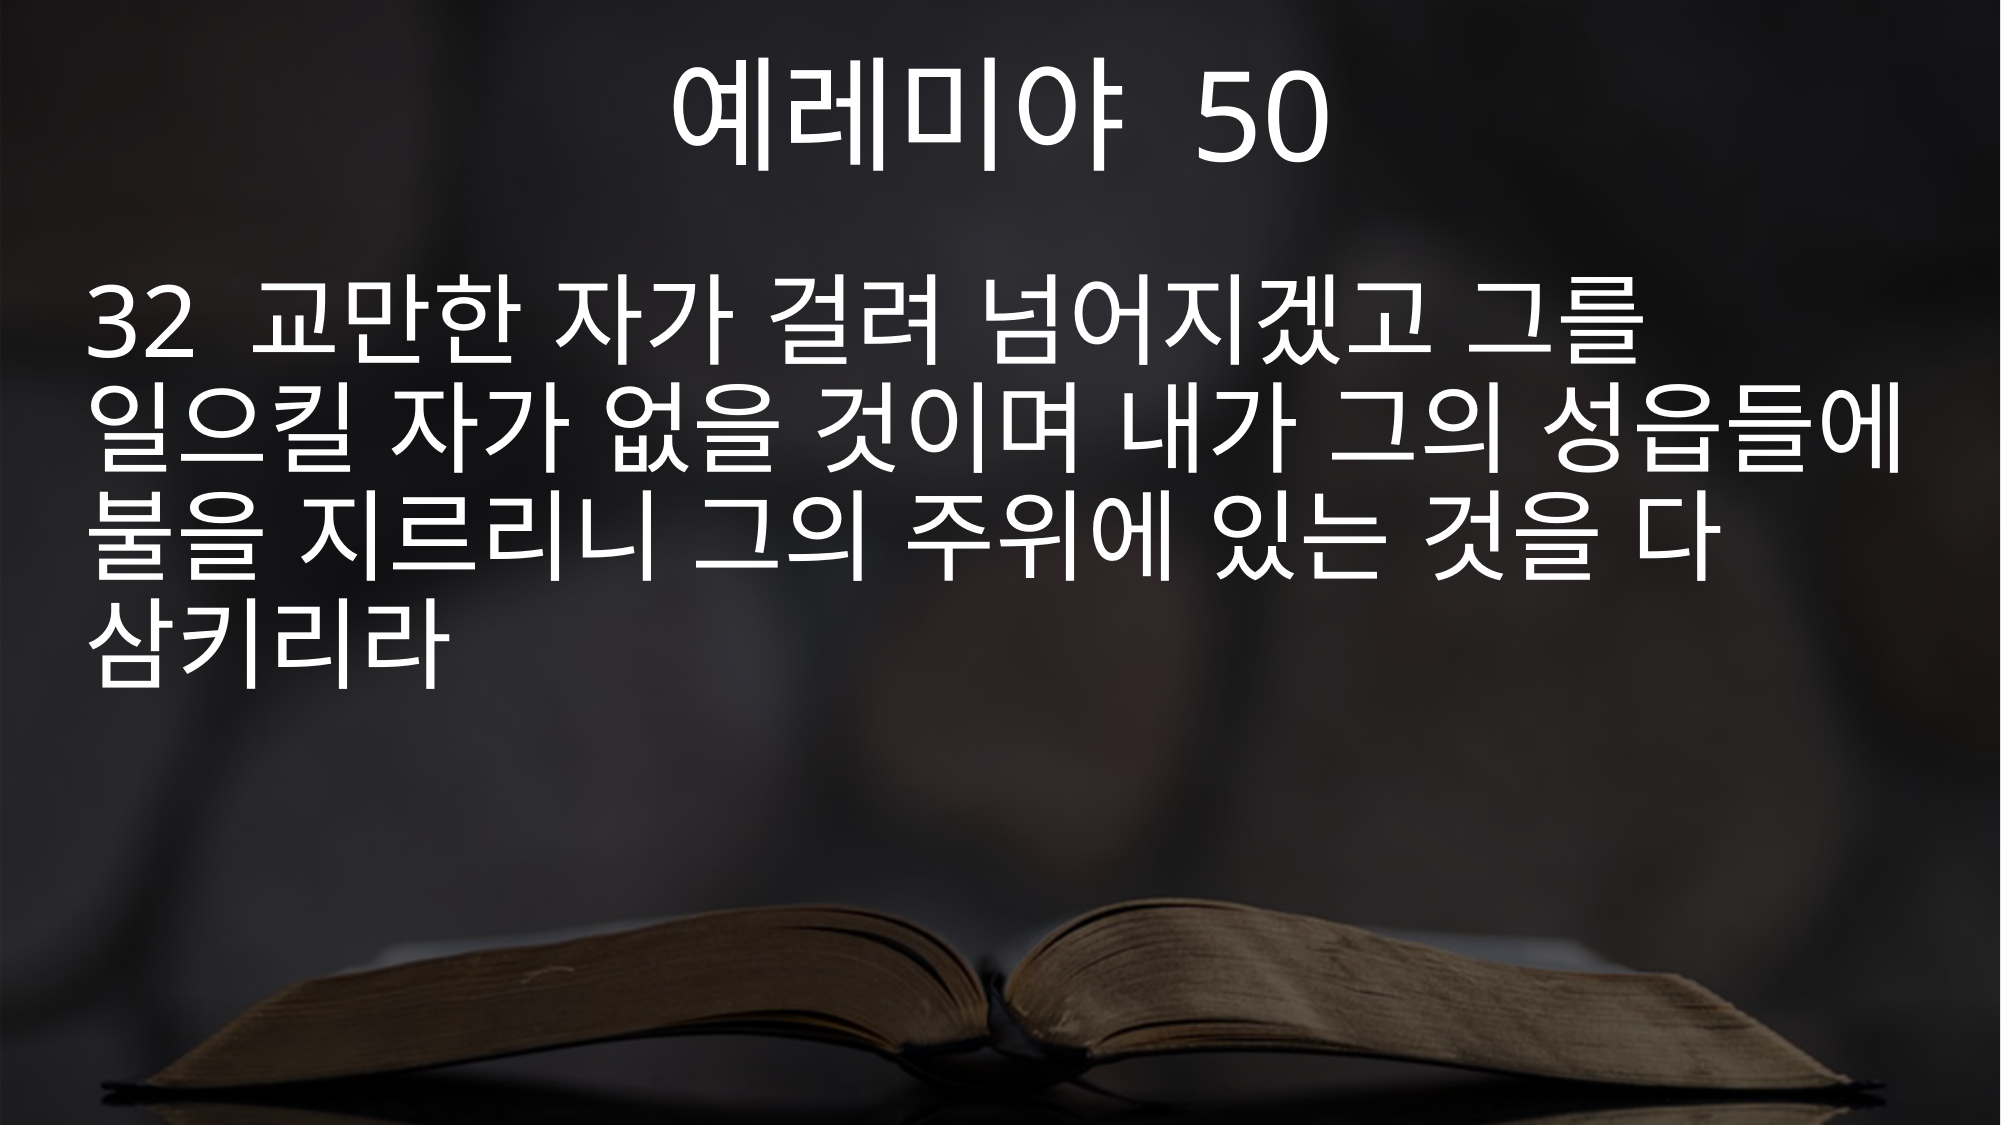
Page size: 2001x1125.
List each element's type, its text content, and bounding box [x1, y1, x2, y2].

picture [0, 0, 2001, 1125]
footer 예레미야 50 [0, 32, 2000, 192]
list 32 교만한 자가 걸려 넘어지겠고 그를 일으킬 자가 없을 것이며 내가 그의 성읍들에 불을 지르리니 그의 주위에 있는 것을 다 삼키리라 [69, 263, 1953, 423]
